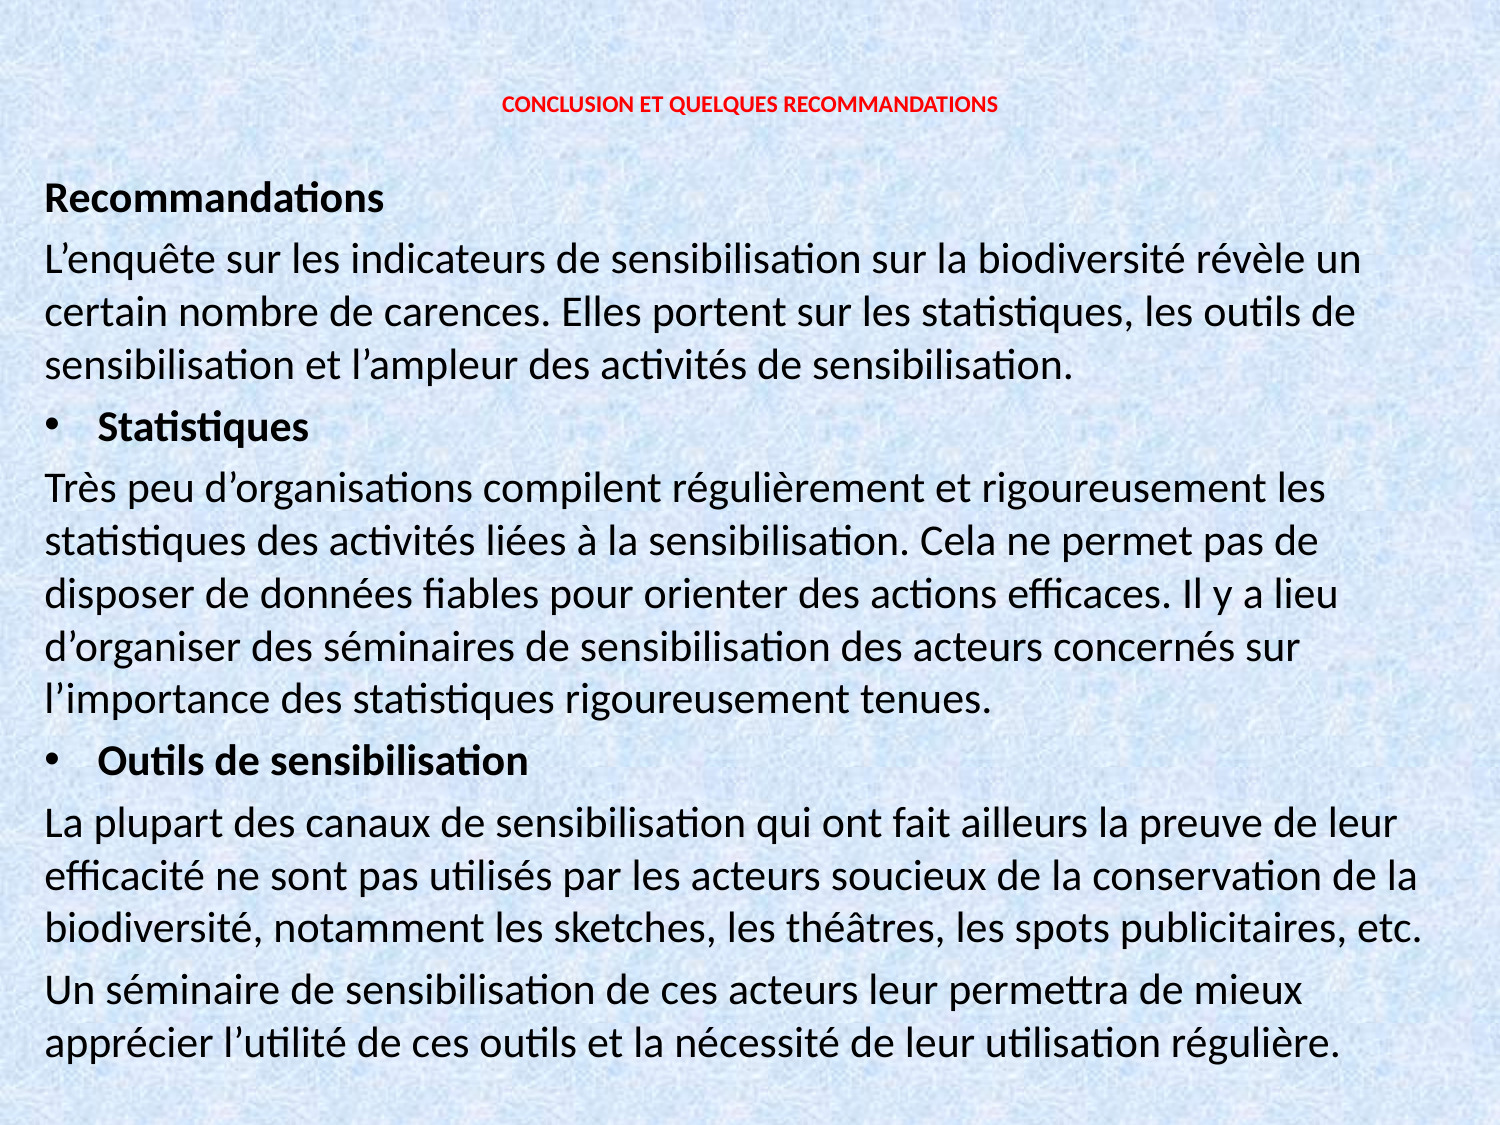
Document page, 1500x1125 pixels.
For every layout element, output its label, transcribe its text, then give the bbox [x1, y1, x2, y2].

picture [0, 0, 1500, 1125]
list Recommandations L’enquête sur les indicateurs de sensibilisation sur la biodiversité révèle un certain nombre de carences. Elles portent sur les statistiques, les outils de sensibilisation et l’ampleur des activités de sensibilisation. Statistiques Très peu d’organisations compilent régulièrement et rigoureusement les statistiques des activités liées à la sensibilisation. Cela ne permet pas de disposer de données fiables pour orienter des actions efficaces. Il y a lieu d’organiser des séminaires de sensibilisation des acteurs concernés sur l’importance des statistiques rigoureusement tenues. Outils de sensibilisation La plupart des canaux de sensibilisation qui ont fait ailleurs la preuve de leur efficacité ne sont pas utilisés par les acteurs soucieux de la conservation de la biodiversité, notamment les sketches, les théâtres, les spots publicitaires, etc. Un séminaire de sensibilisation de ces acteurs leur permettra de mieux apprécier l’utilité de ces outils et la nécessité de leur utilisation régulière. [29, 160, 1471, 1083]
title CONCLUSION ET QUELQUES RECOMMANDATIONS [17, 45, 1483, 161]
